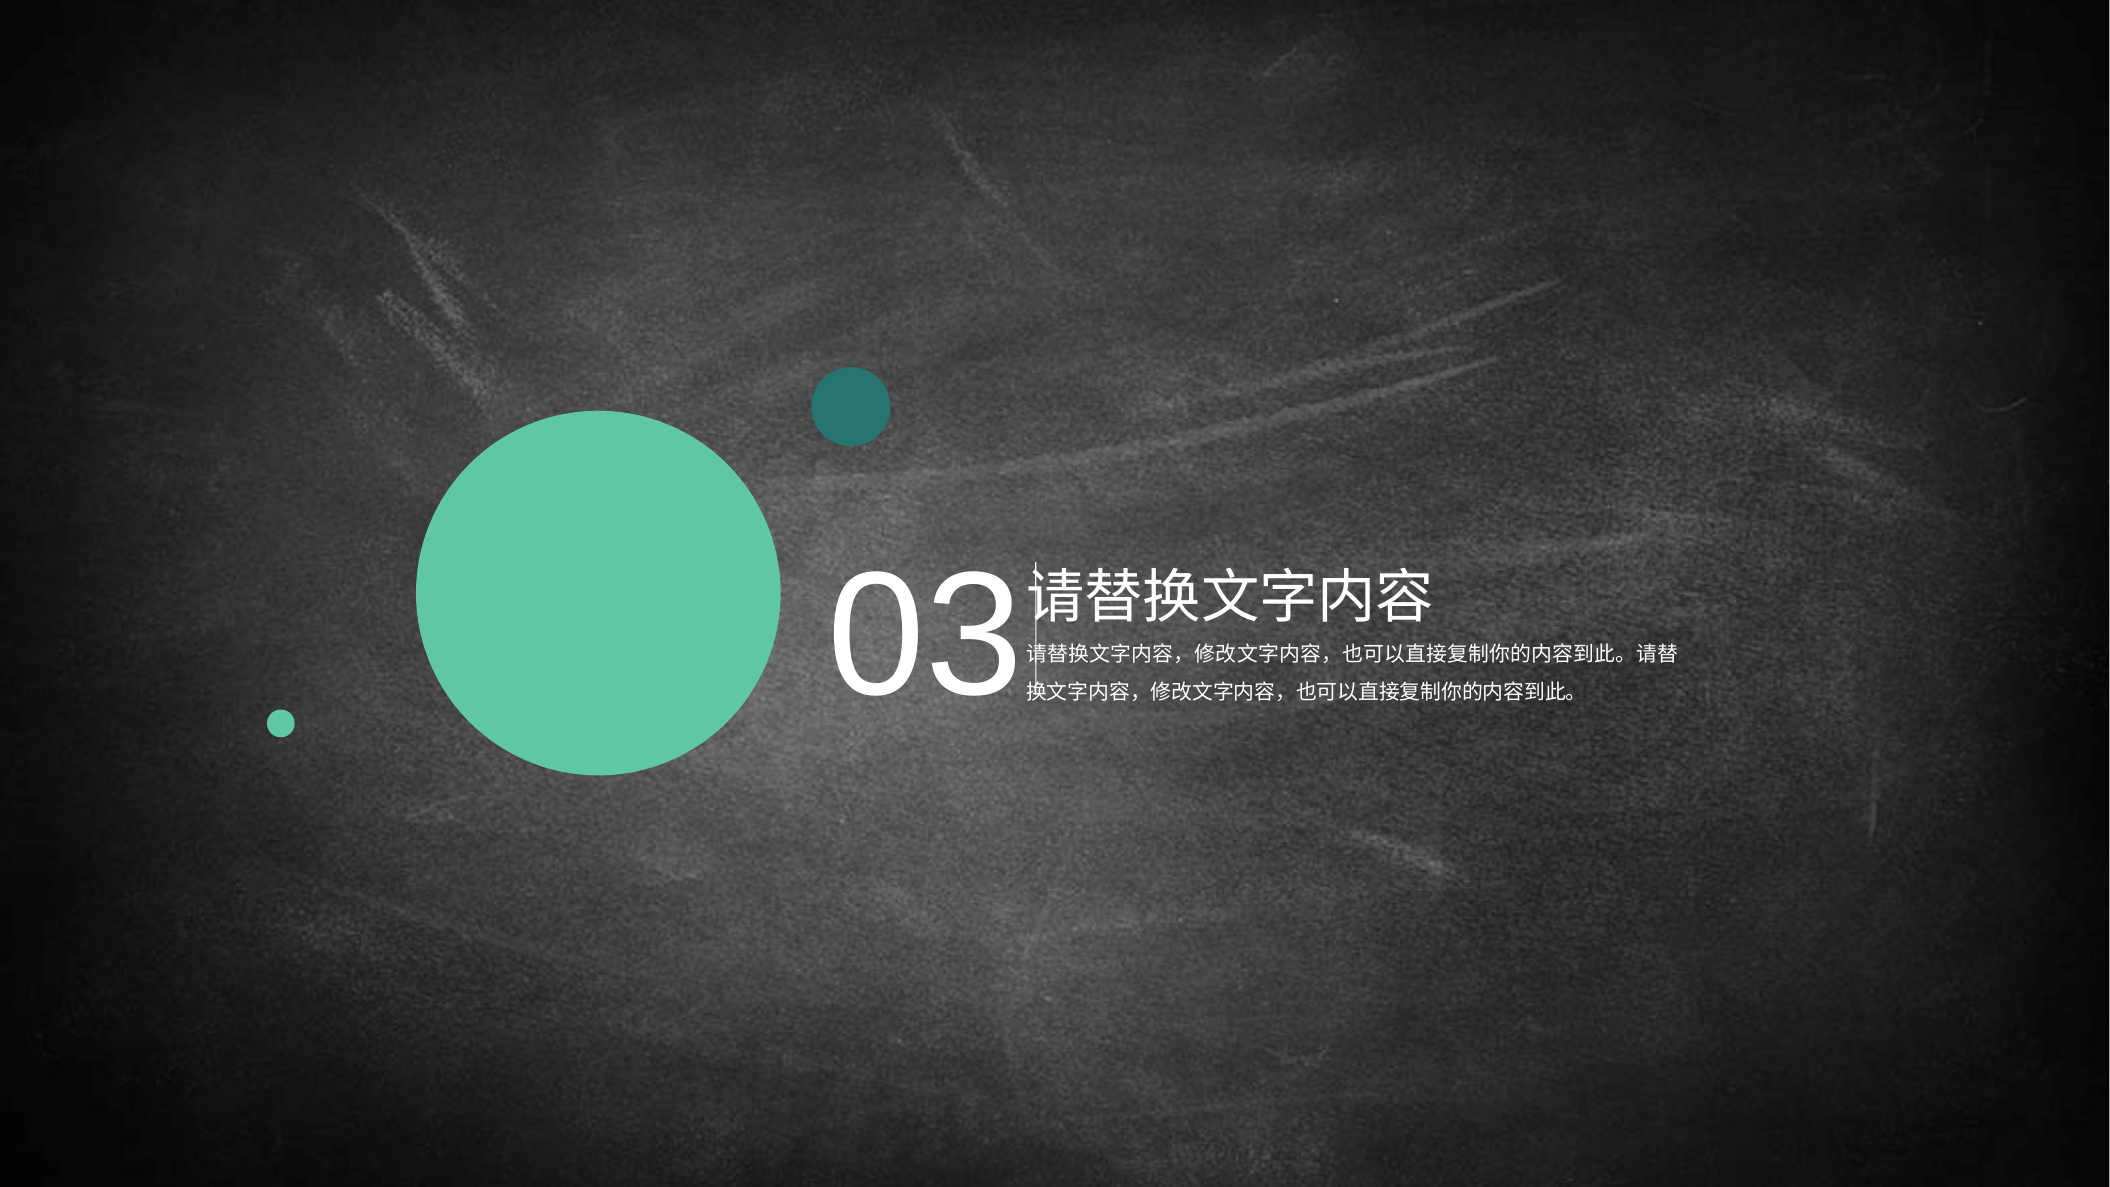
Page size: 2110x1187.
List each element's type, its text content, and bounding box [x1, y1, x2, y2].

text_box 请替换文字内容 [1026, 537, 1495, 628]
text_box [415, 410, 780, 776]
picture [0, 0, 2110, 1187]
text_box 03 [780, 511, 1070, 737]
text_box [266, 709, 295, 738]
text_box 请替换文字内容，修改文字内容，也可以直接复制你的内容到此。请替换文字内容，修改文字内容，也可以直接复制你的内容到此。 [1026, 628, 1679, 704]
text_box [811, 367, 891, 447]
